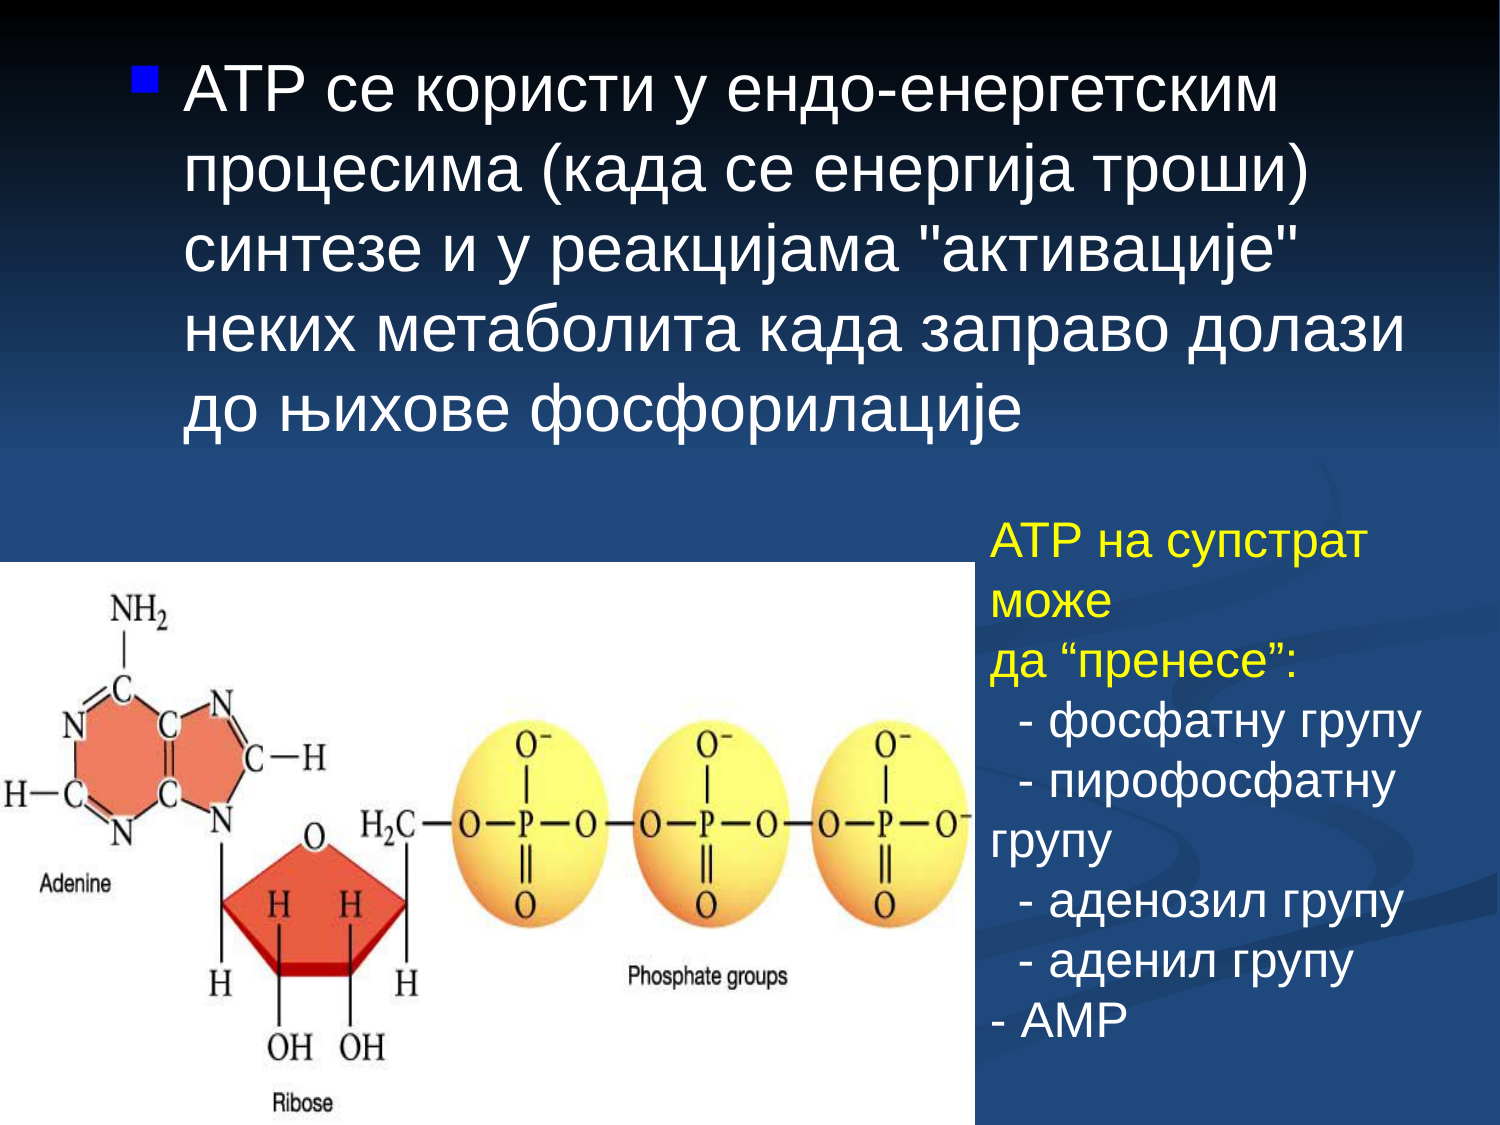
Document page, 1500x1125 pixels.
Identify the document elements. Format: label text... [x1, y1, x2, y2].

text_box ATP на супстрат може да “пренесе”: - фосфатну групу - пирофосфатну групу - аденозил групу - аденил групу - АМР [974, 499, 1500, 1055]
picture [0, 562, 976, 1125]
list ATP се користи у ендо-енергетским процесима (када се енергија троши) синтезе и у реакцијама "активације" неких метаболита када заправо долази до њихове фосфорилације [112, 37, 1500, 475]
